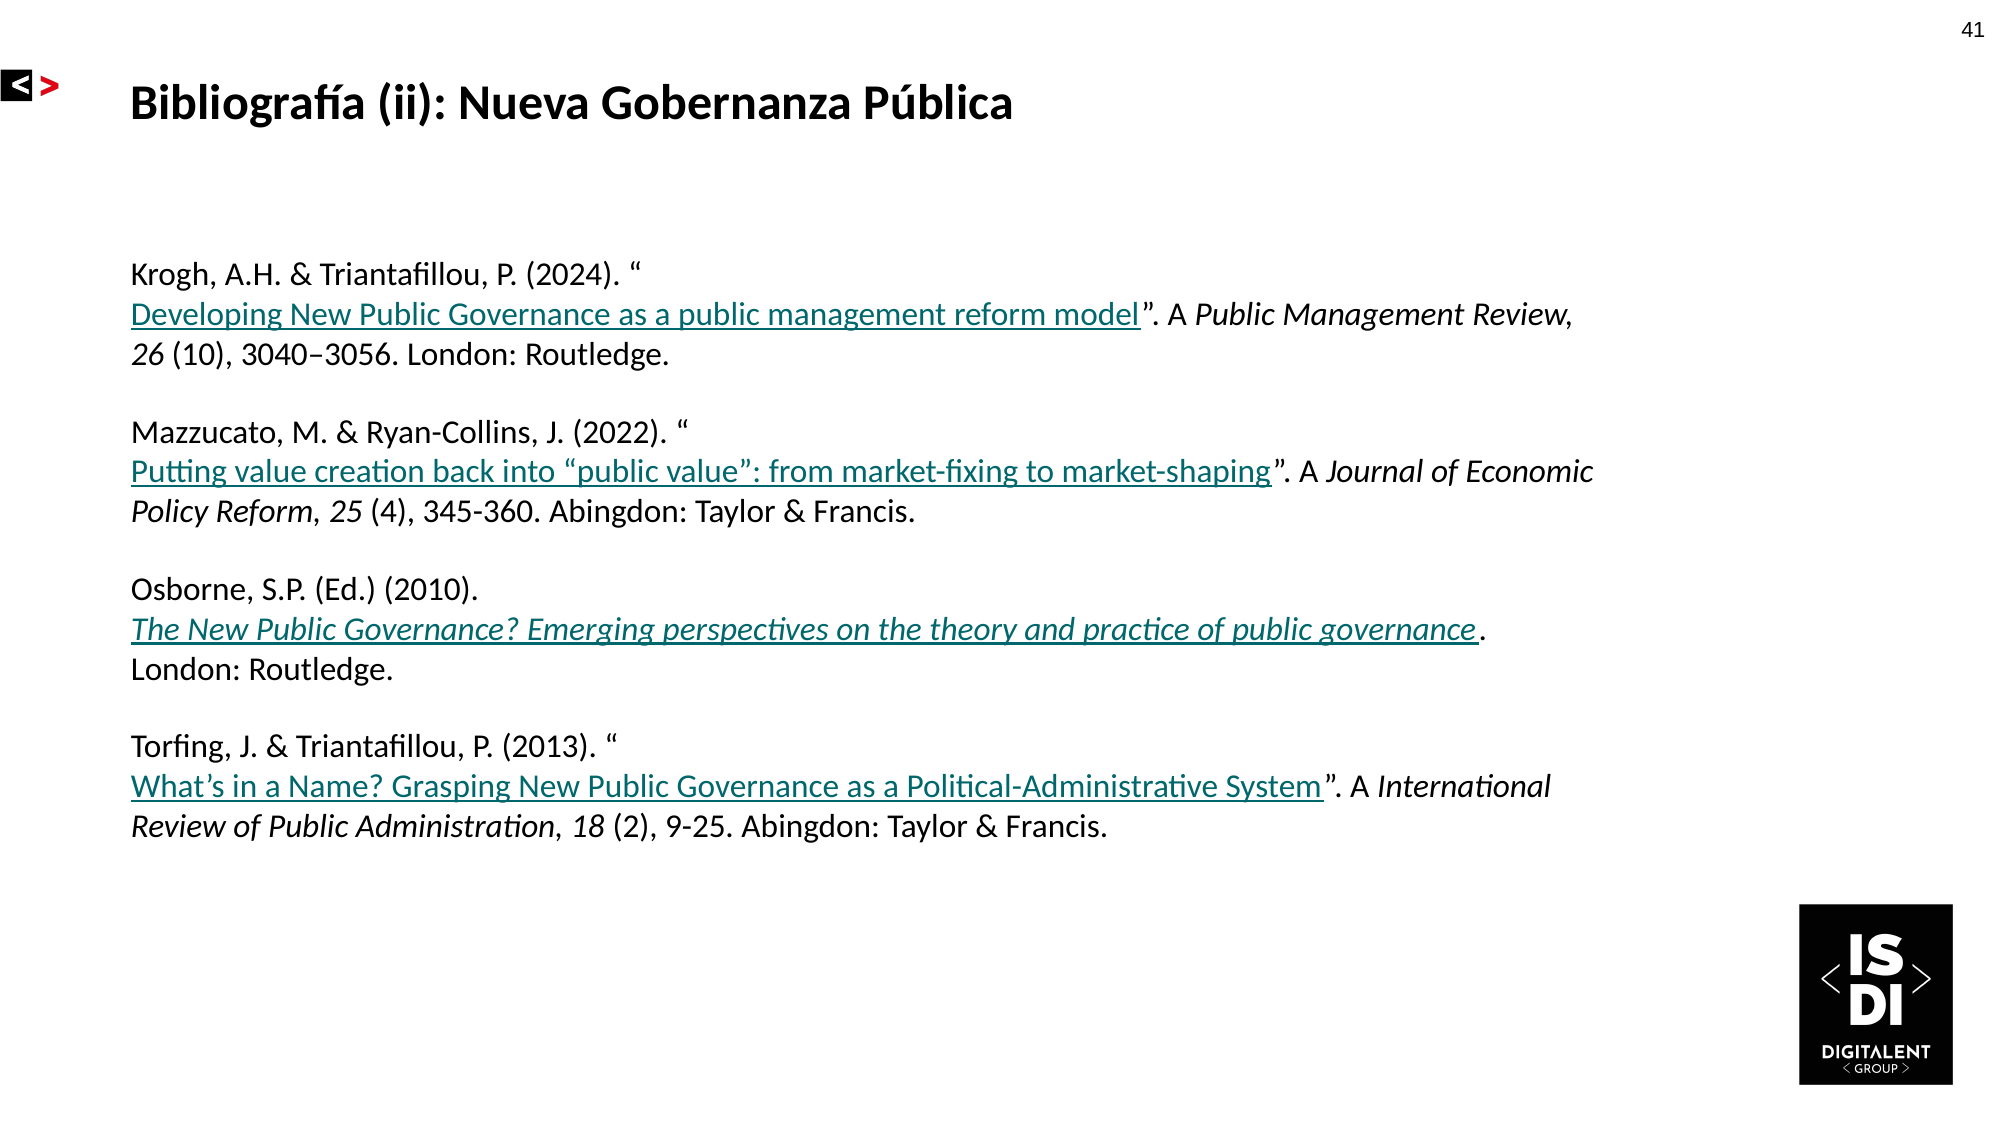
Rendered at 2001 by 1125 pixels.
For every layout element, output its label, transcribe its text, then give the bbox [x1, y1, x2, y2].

picture [7, 73, 33, 100]
picture [37, 74, 59, 99]
subtitle Krogh, A.H. & Triantafillou, P. (2024). “Developing New Public Governance as a public management reform model”. A Public Management Review, 26 (10), 3040–3056. London: Routledge. Mazzucato, M. & Ryan-Collins, J. (2022). “Putting value creation back into “public value”: from market-fixing to market-shaping”. A Journal of Economic Policy Reform, 25 (4), 345-360. Abingdon: Taylor & Francis. Osborne, S.P. (Ed.) (2010). The New Public Governance? Emerging perspectives on the theory and practice of public governance. London: Routledge. Torfing, J. & Triantafillou, P. (2013). “What’s in a Name? Grasping New Public Governance as a Political-Administrative System”. A International Review of Public Administration, 18 (2), 9-25. Abingdon: Taylor & Francis. [115, 245, 1616, 860]
title Bibliografía (ii): Nueva Gobernanza Pública [115, 37, 1888, 137]
picture [1797, 902, 1955, 1087]
